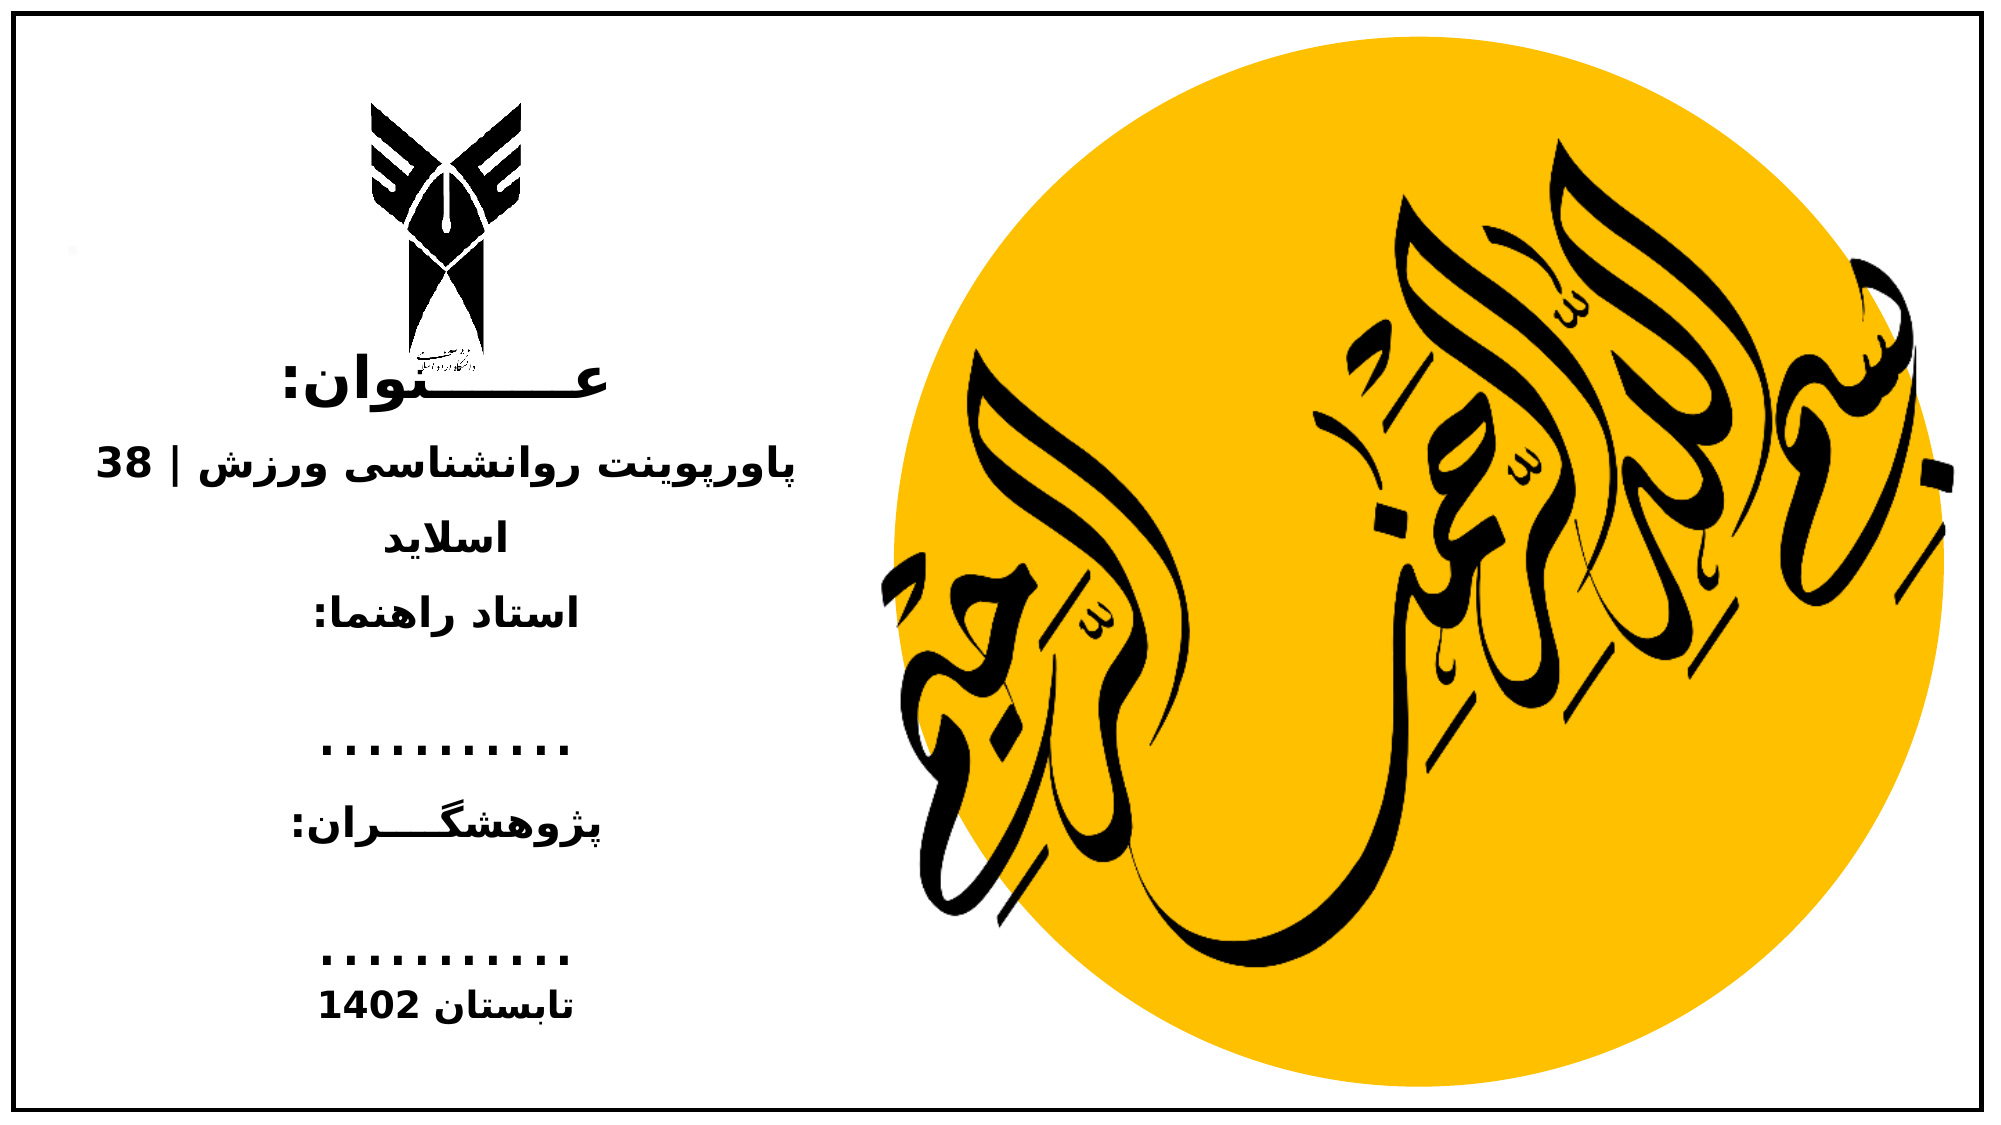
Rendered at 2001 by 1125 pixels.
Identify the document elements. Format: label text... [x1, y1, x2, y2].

picture [361, 96, 532, 381]
text_box عـــــــنوان: پاورپوینت روانشناسی ورزش | 38 اسلاید استاد راهنما: ........... پژوهشگــــران: ........... تابستان 1402 [68, 238, 824, 1033]
picture [713, 0, 2001, 1125]
